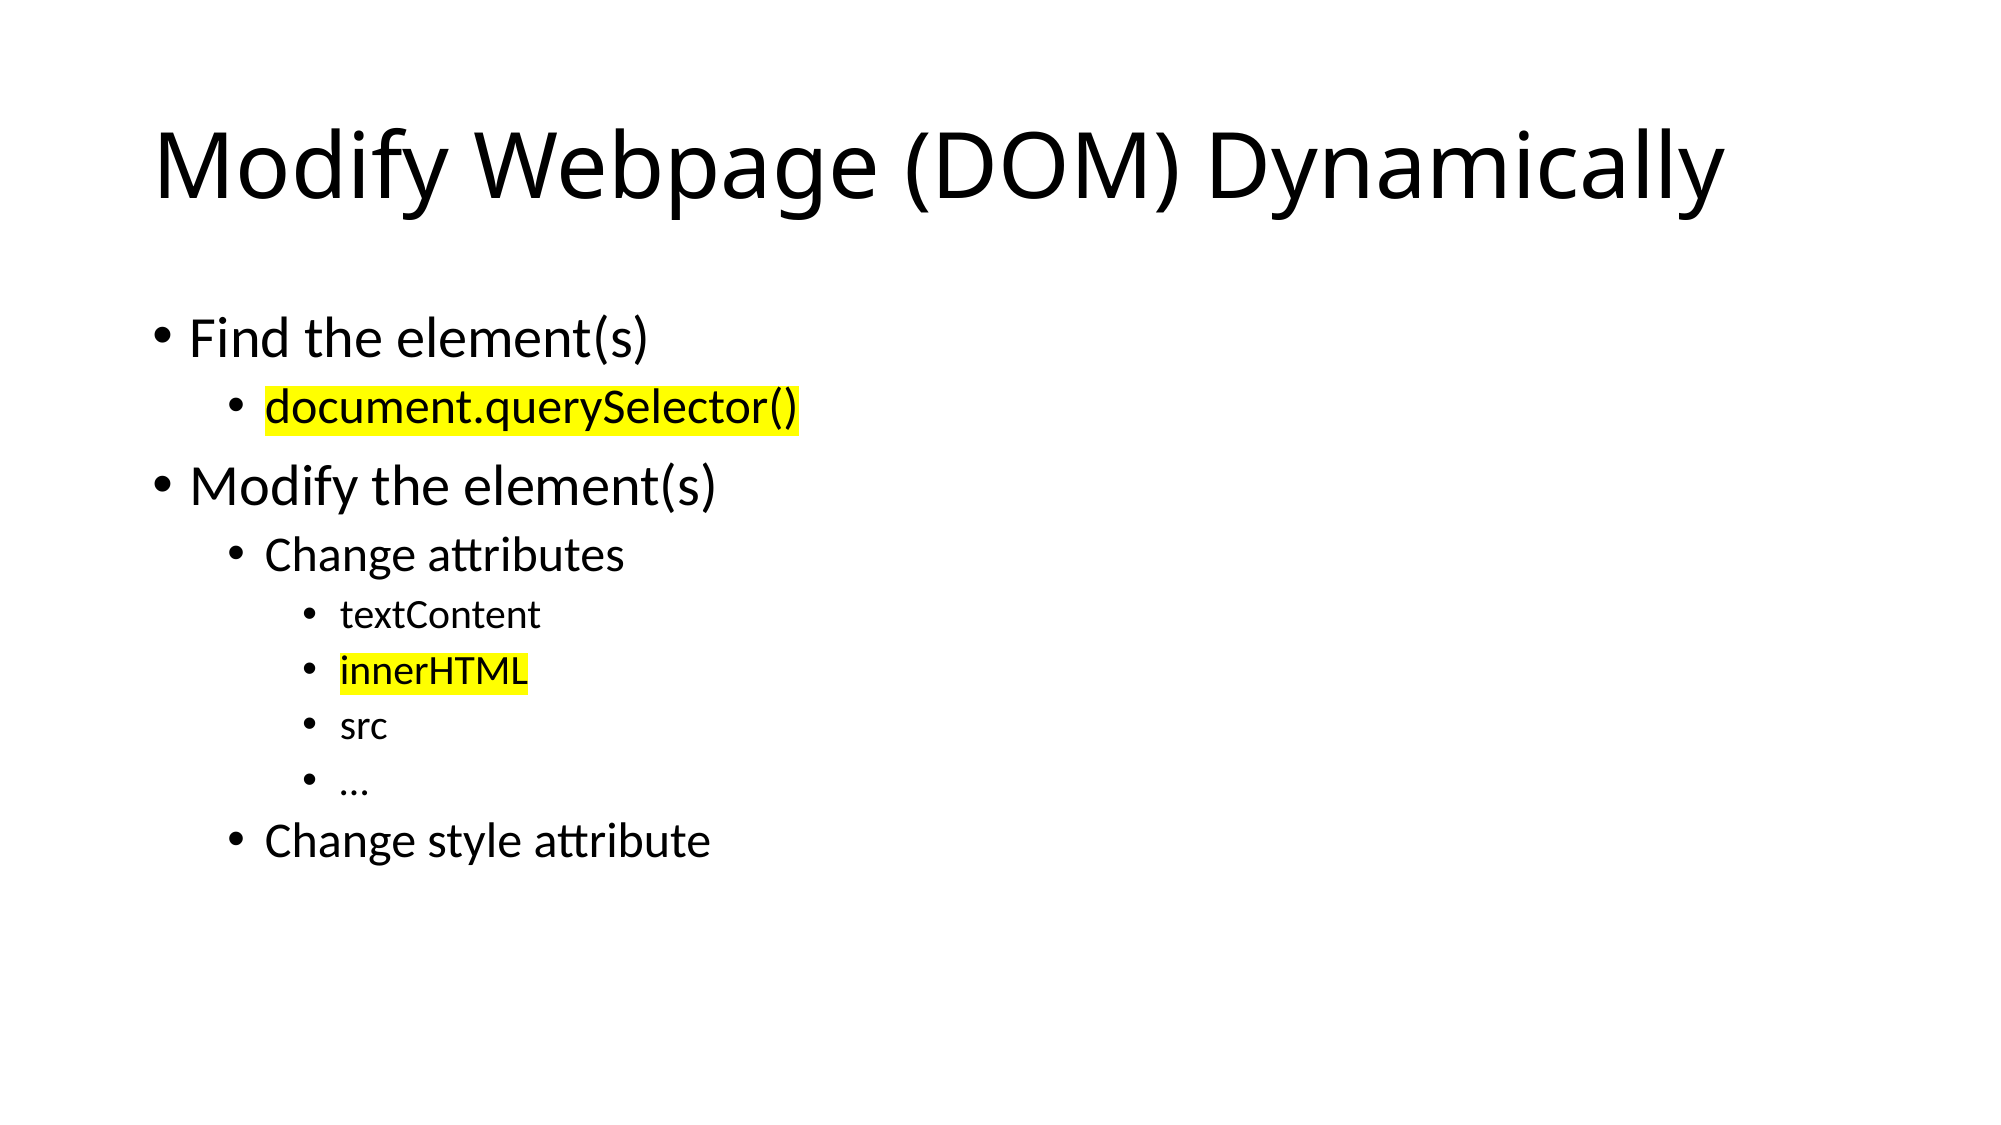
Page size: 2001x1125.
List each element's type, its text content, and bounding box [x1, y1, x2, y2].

title Modify Webpage (DOM) Dynamically [137, 59, 1863, 278]
list Find the element(s) document.querySelector() Modify the element(s) Change attributes textContent innerHTML src … Change style attribute [137, 299, 1863, 1014]
